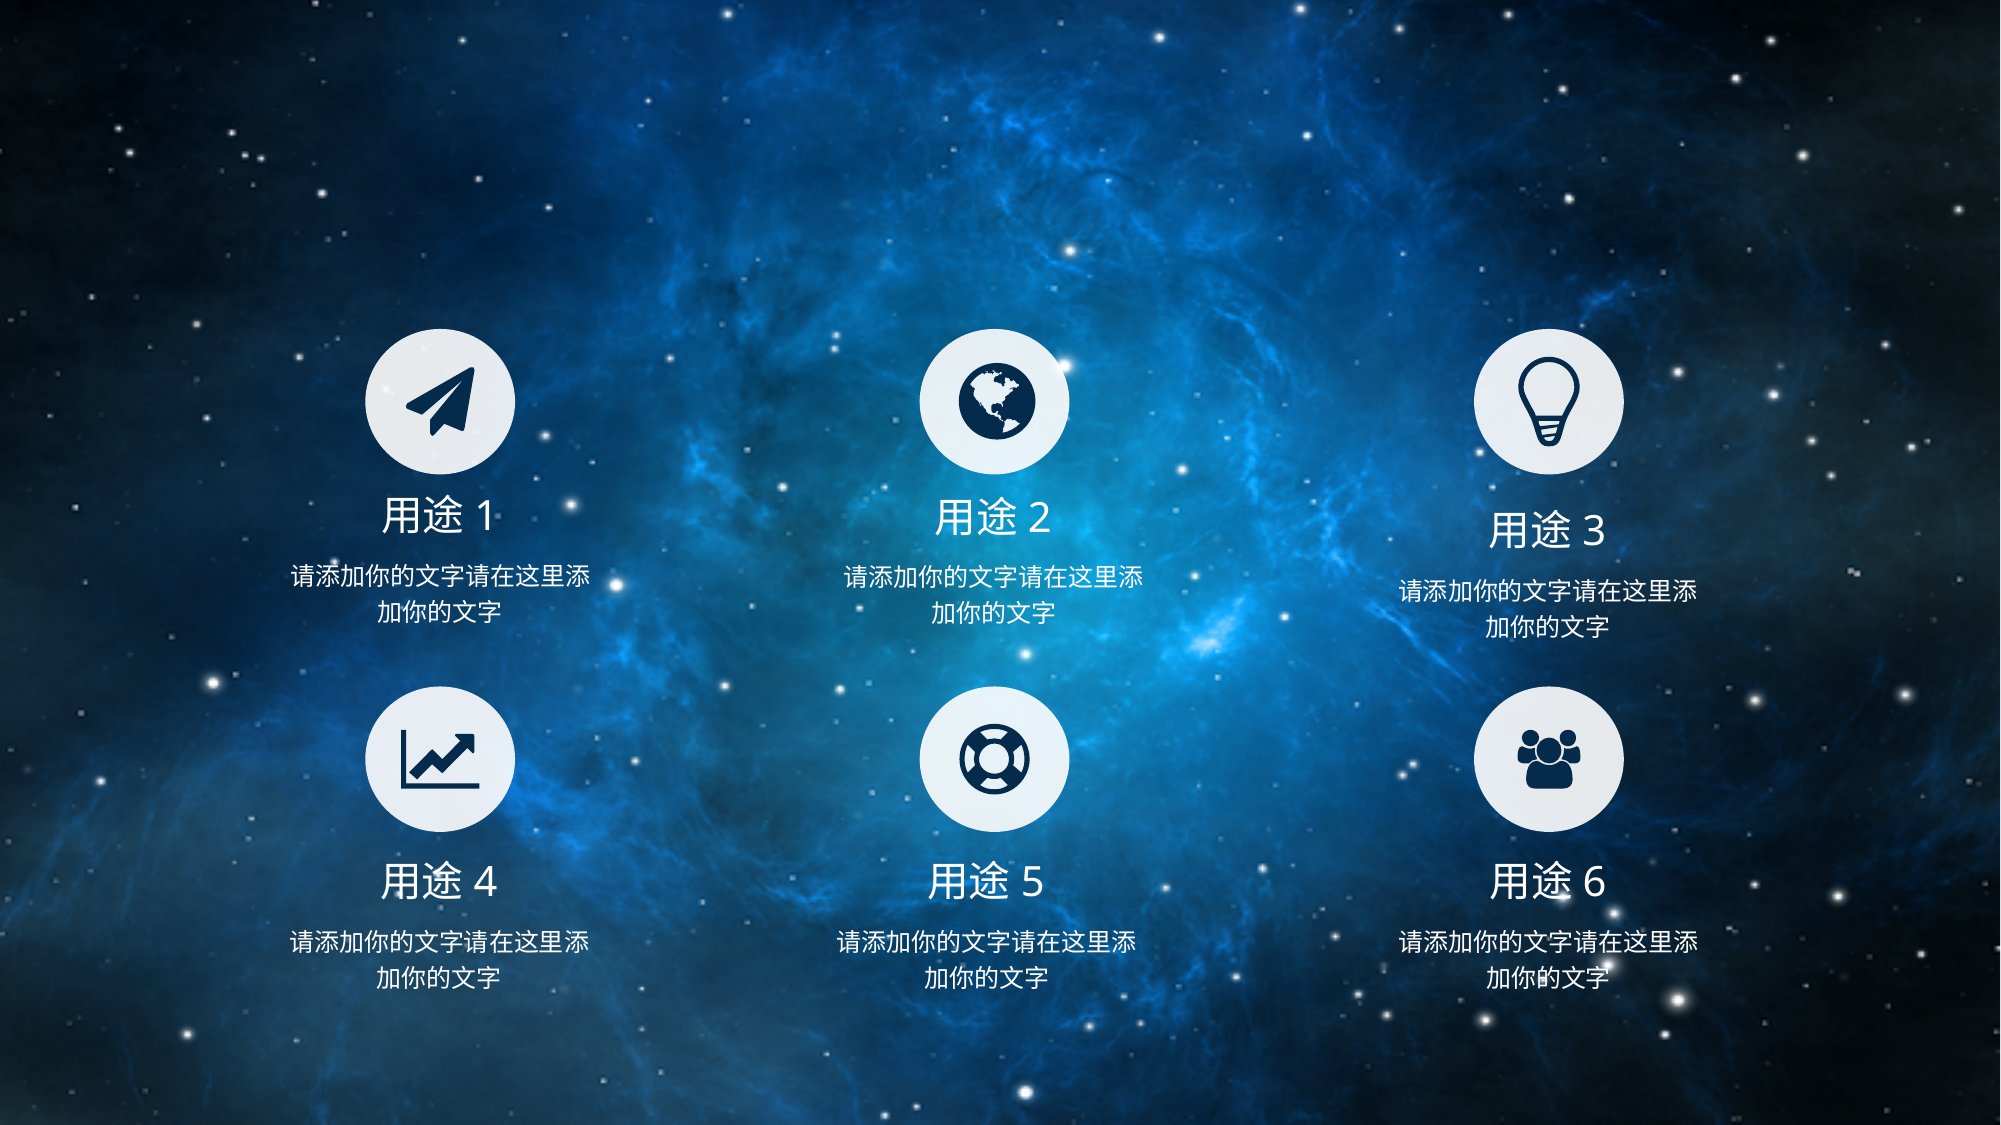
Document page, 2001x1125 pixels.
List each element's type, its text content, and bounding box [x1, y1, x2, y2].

text_box 请添加你的文字请在这里添加你的文字 [811, 912, 1162, 1074]
text_box [959, 723, 1030, 795]
text_box [1473, 327, 1625, 476]
text_box 请添加你的文字请在这里添加你的文字 [1373, 562, 1724, 723]
text_box [958, 362, 1036, 440]
picture [0, 0, 2001, 1125]
text_box [918, 710, 1071, 833]
text_box [405, 367, 475, 436]
text_box 用途2 [919, 482, 1096, 548]
text_box 用途4 [365, 847, 542, 912]
text_box 请添加你的文字请在这里添加你的文字 [818, 548, 1169, 710]
text_box [1517, 729, 1581, 789]
text_box [364, 327, 517, 476]
text_box [1473, 723, 1625, 833]
text_box 请添加你的文字请在这里添加你的文字 [264, 912, 615, 1074]
text_box 请添加你的文字请在这里添加你的文字 [1373, 912, 1724, 1074]
text_box 请添加你的文字请在这里添加你的文字 [265, 547, 616, 709]
text_box [401, 729, 480, 789]
text_box 用途3 [1474, 496, 1651, 562]
text_box 用途5 [912, 847, 1089, 912]
text_box 用途1 [366, 481, 543, 547]
text_box [918, 327, 1071, 476]
text_box 用途6 [1474, 847, 1651, 912]
text_box [364, 709, 517, 833]
text_box [1518, 356, 1580, 447]
